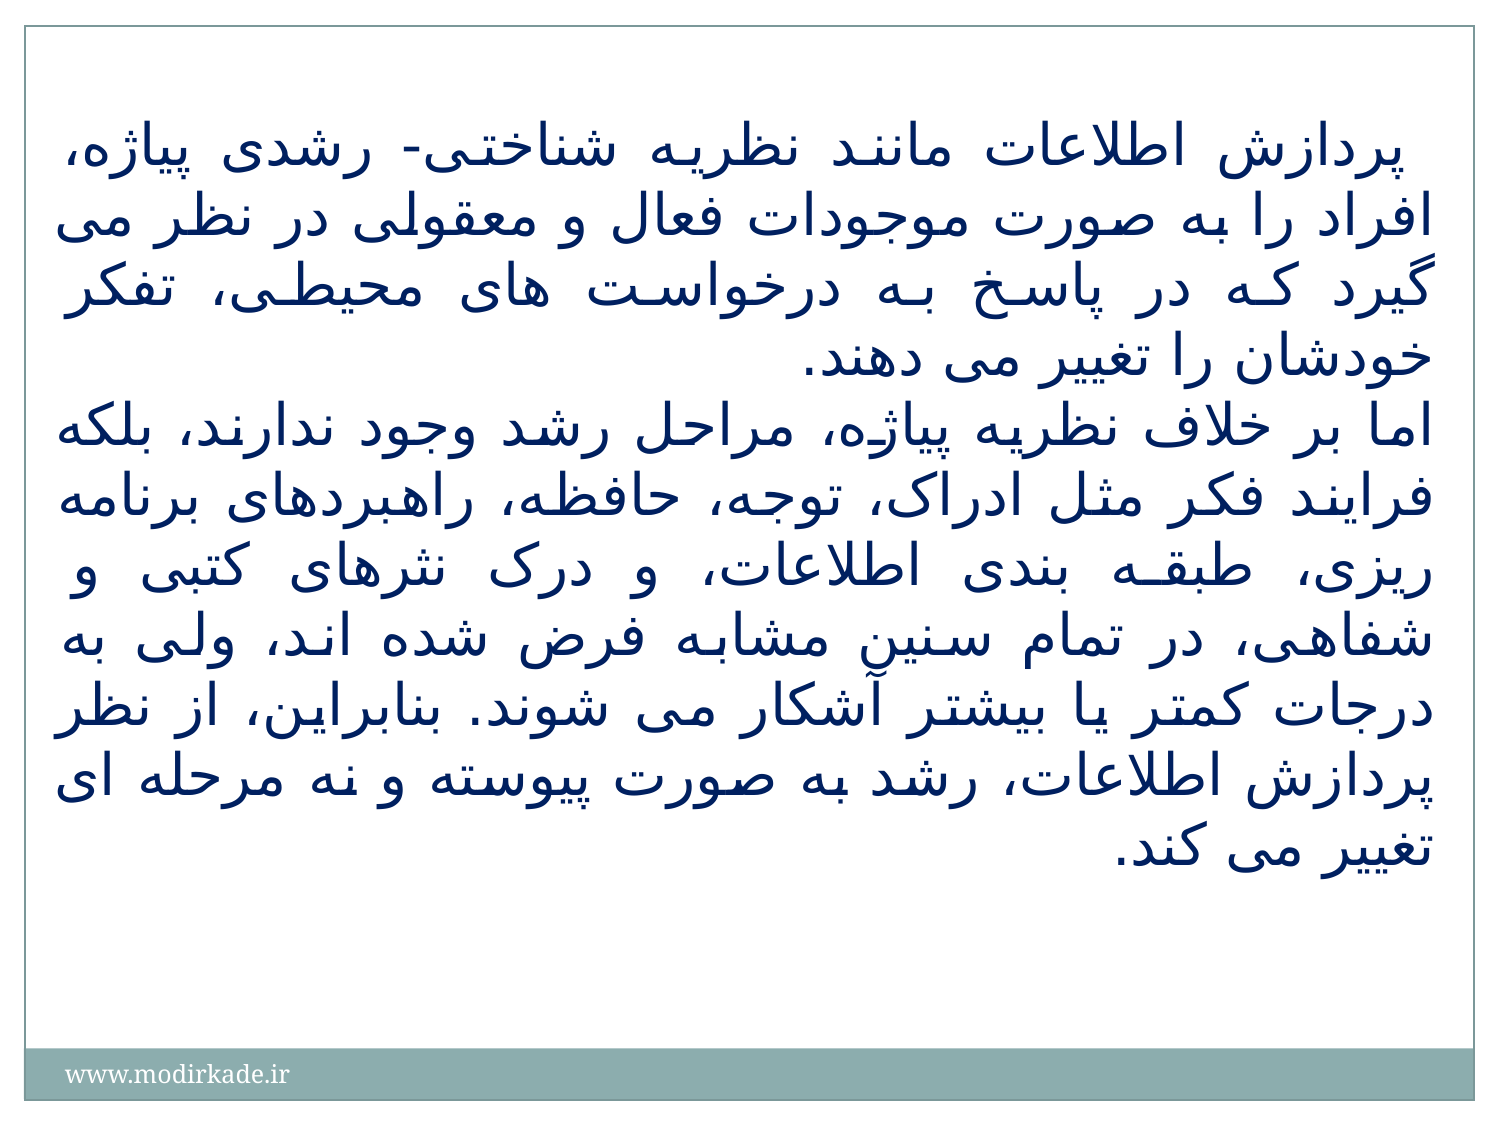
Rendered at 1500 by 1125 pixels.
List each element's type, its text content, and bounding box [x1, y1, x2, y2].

footer www.modirkade.ir [50, 1051, 638, 1112]
text_box پردازش اطلاعات مانند نظریه شناختی- رشدی پیاژه، افراد را به صورت موجودات فعال و معقولی در نظر می گیرد که در پاسخ به درخواست های محیطی، تفکر خودشان را تغییر می دهند. اما بر خلاف نظریه پیاژه، مراحل رشد وجود ندارند، بلکه فرایند فکر مثل ادراک، توجه، حافظه، راهبردهای برنامه ریزی، طبقه بندی اطلاعات، و درک نثرهای کتبی و شفاهی، در تمام سنین مشابه فرض شده اند، ولی به درجات کمتر یا بیشتر آشکار می شوند. بنابراین، از نظر پردازش اطلاعات، رشد به صورت پیوسته و نه مرحله ای تغییر می کند. [37, 99, 1450, 885]
